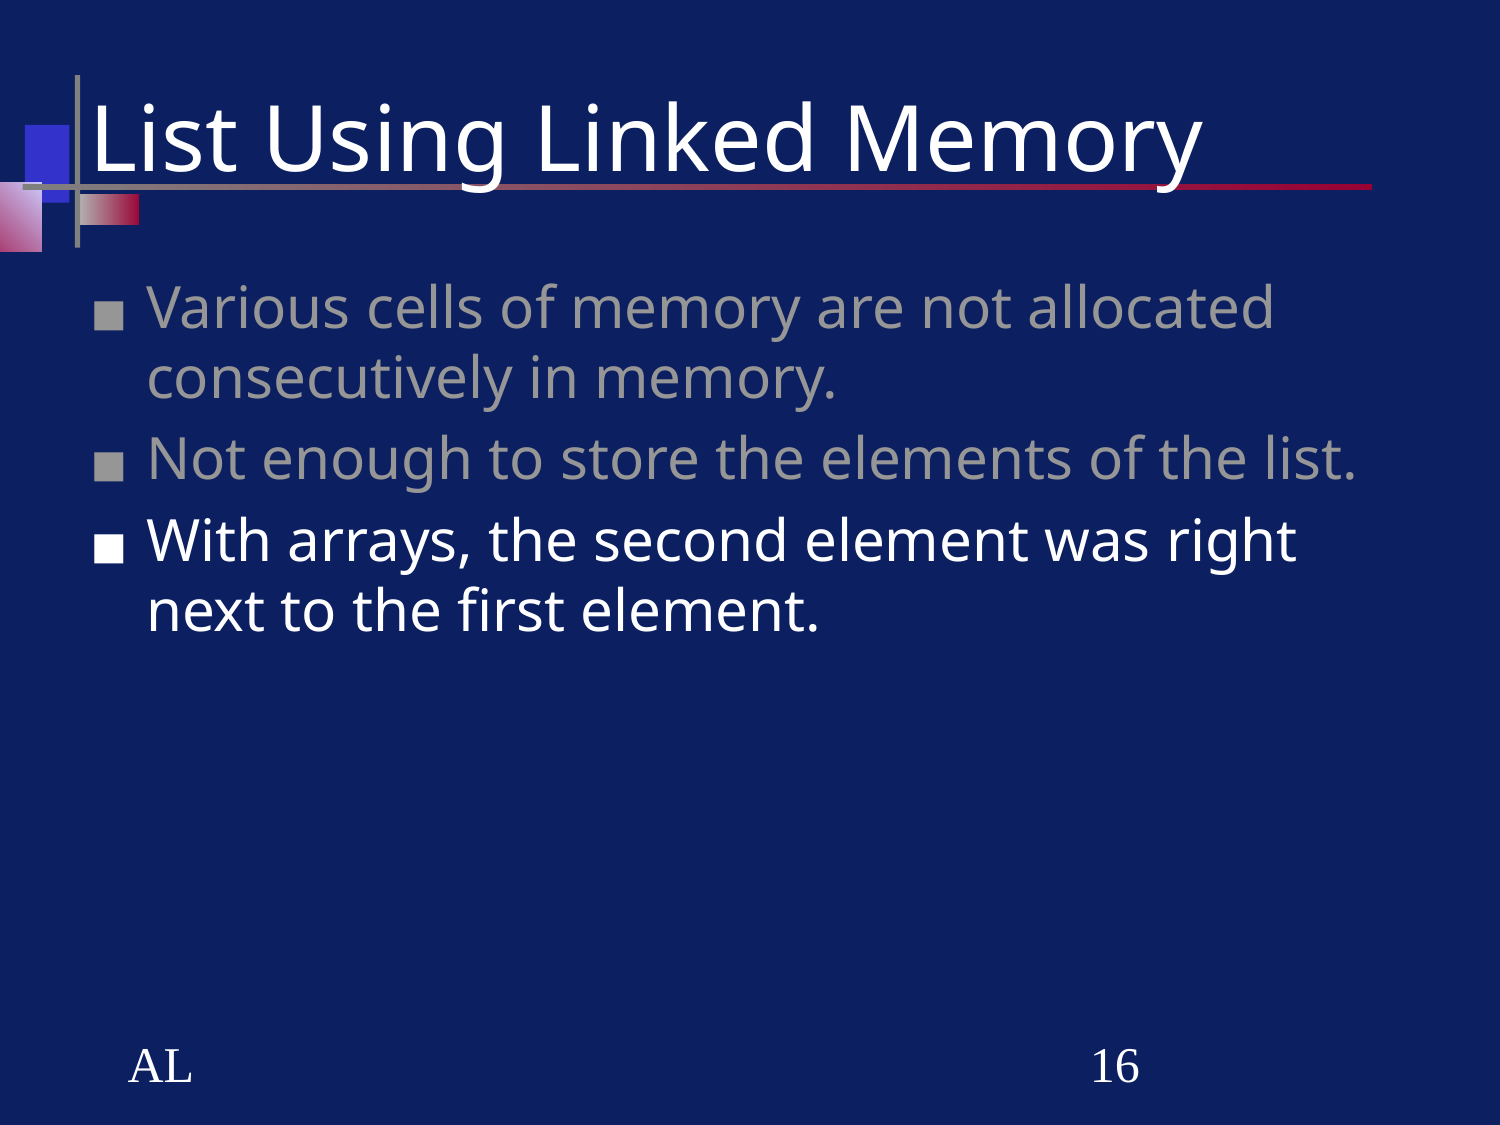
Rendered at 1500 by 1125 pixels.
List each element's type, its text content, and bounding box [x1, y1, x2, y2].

title List Using Linked Memory [74, 59, 1425, 210]
slide_number AL [112, 1025, 425, 1100]
list Various cells of memory are not allocated consecutively in memory. Not enough to store the elements of the list. With arrays, the second element was right next to the first element. [74, 262, 1425, 1012]
slide_number ‹#› [1074, 1025, 1388, 1100]
